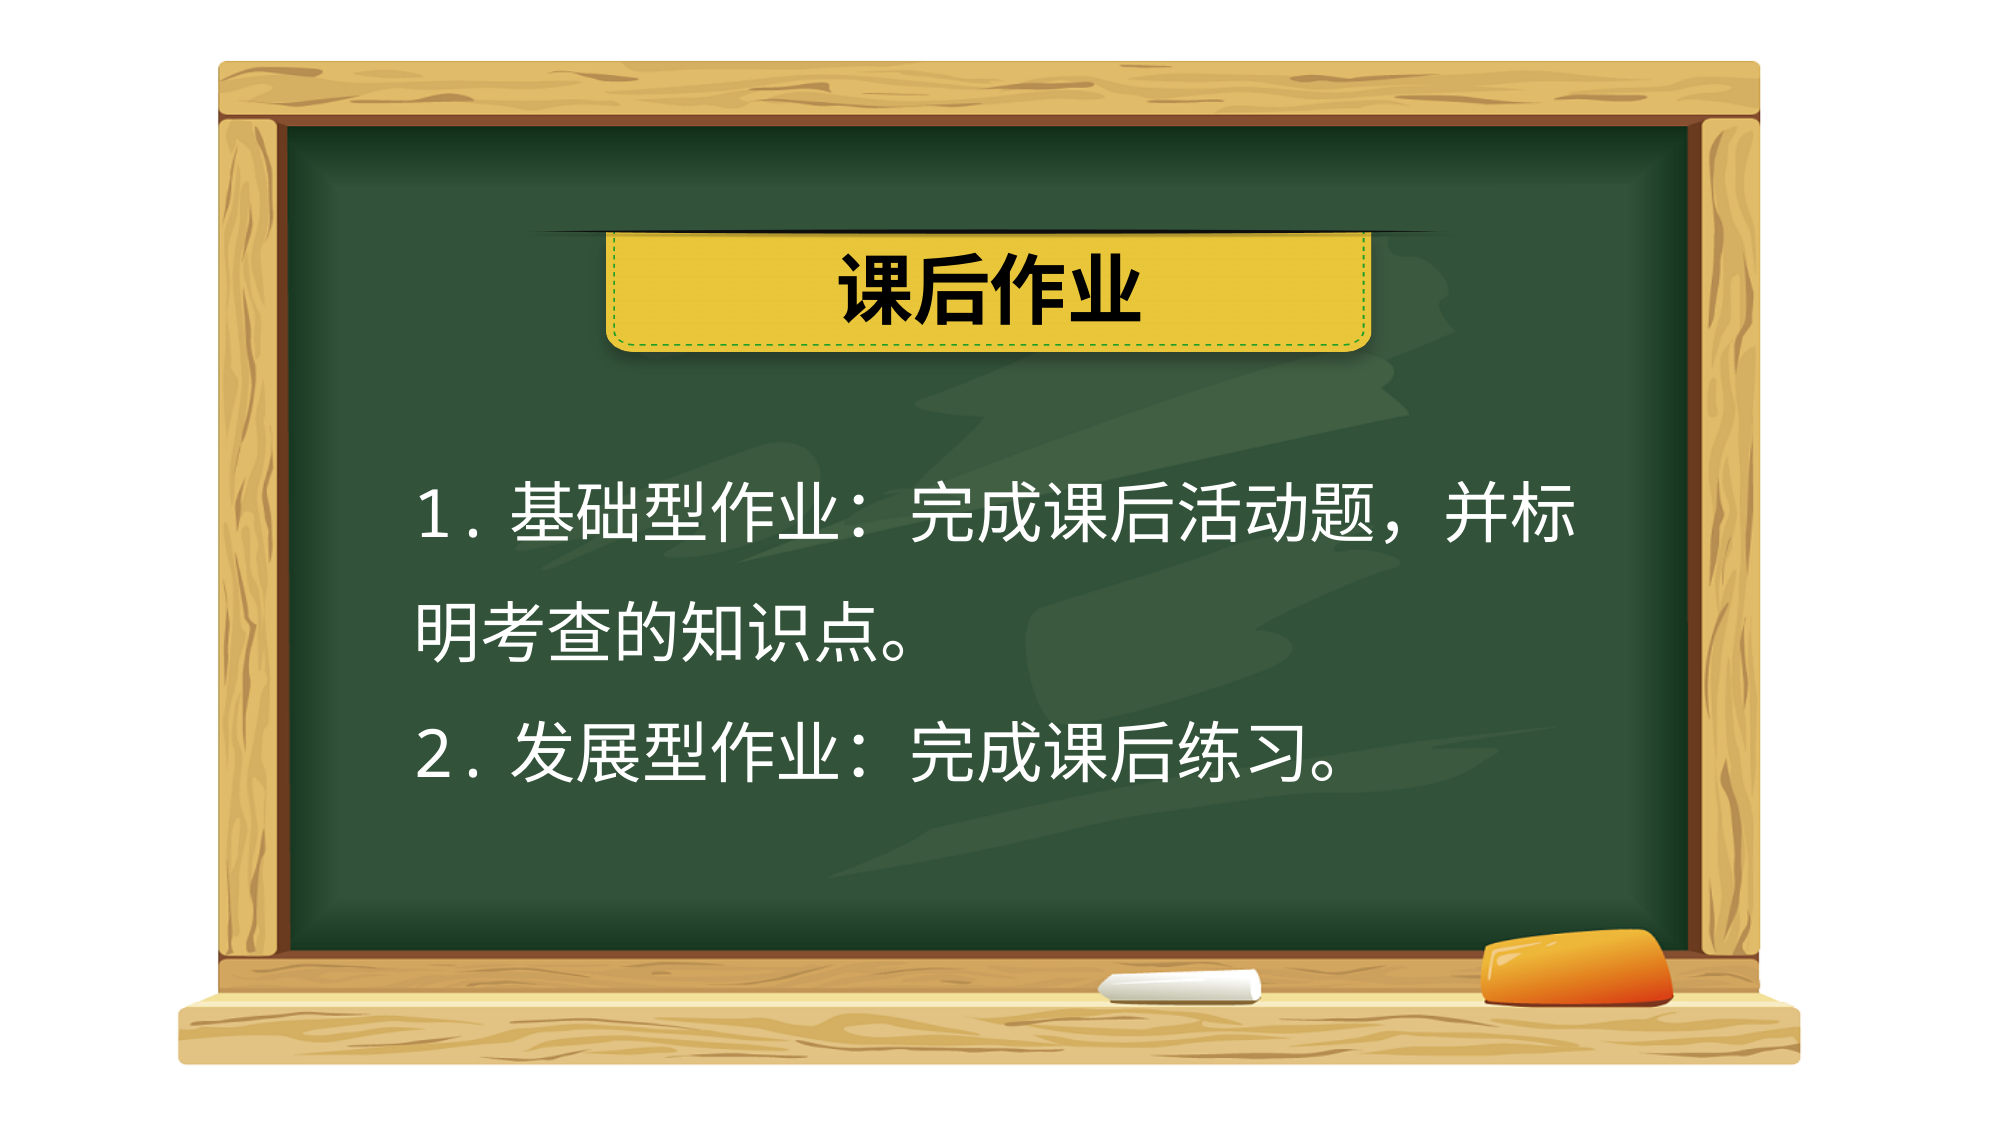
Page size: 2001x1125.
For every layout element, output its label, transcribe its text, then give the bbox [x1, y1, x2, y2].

text_box 1.基础型作业：完成课后活动题，并标明考查的知识点。 2.发展型作业：完成课后练习。 [393, 420, 1636, 815]
picture [103, 52, 1876, 1092]
